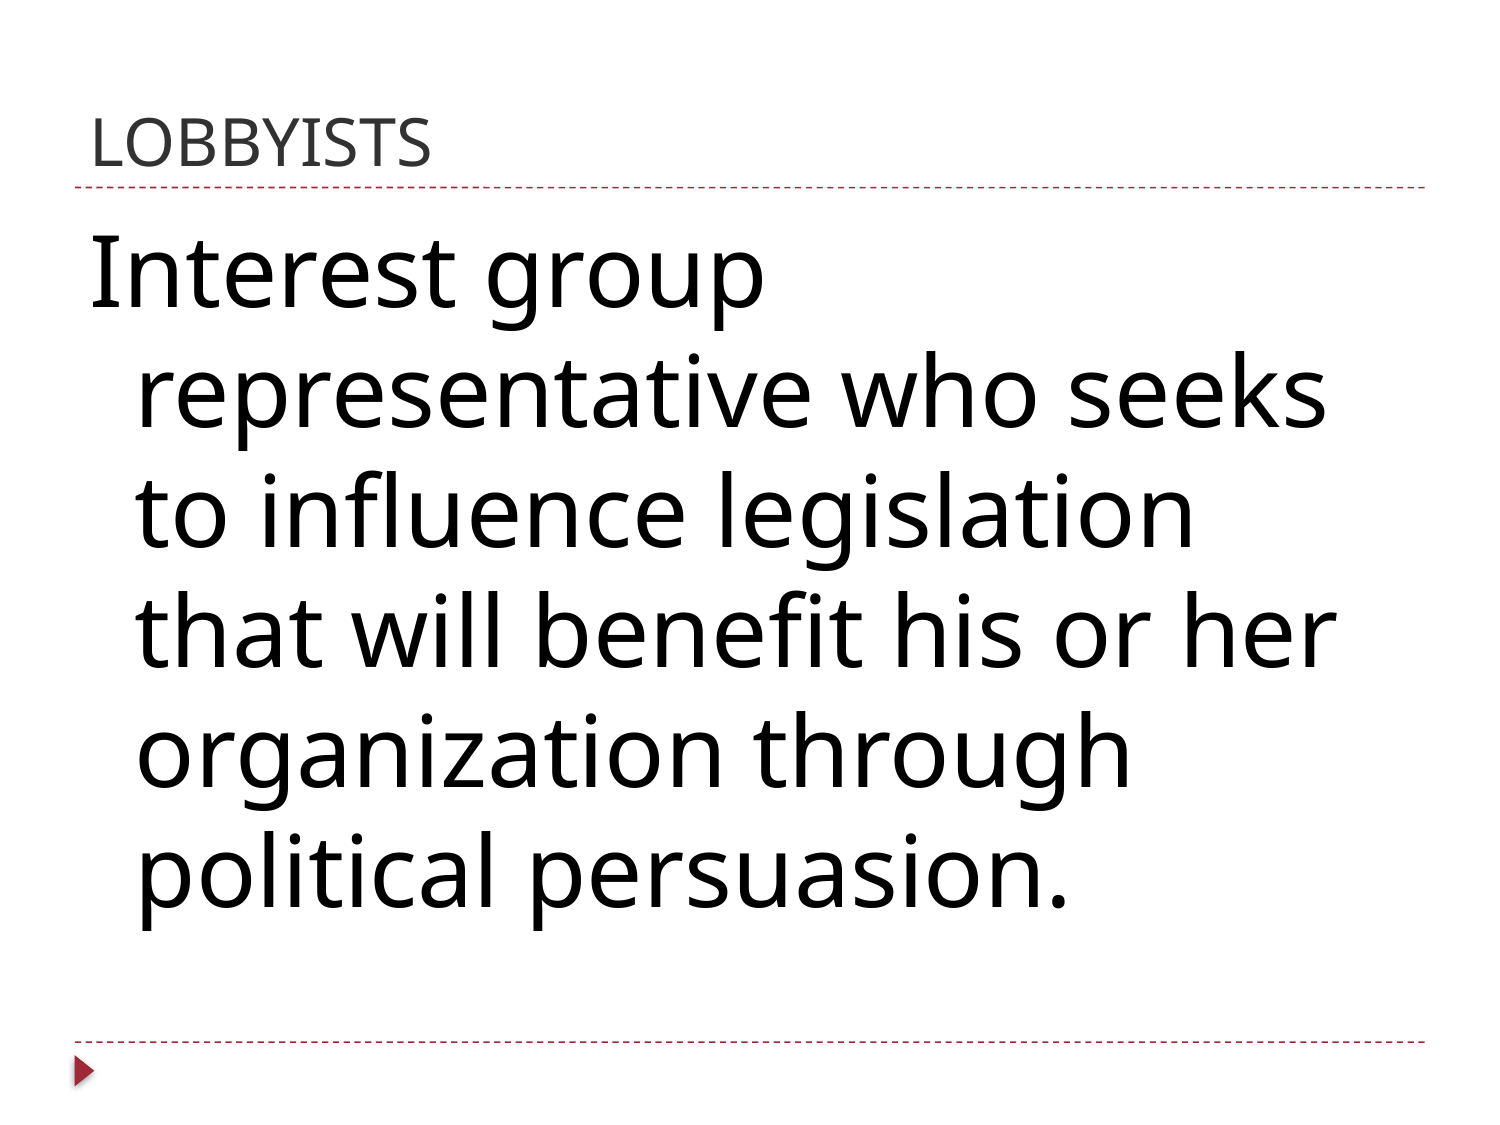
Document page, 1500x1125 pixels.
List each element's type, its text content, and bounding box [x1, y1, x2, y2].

title LOBBYISTS [75, 24, 1425, 188]
list Interest group representative who seeks to influence legislation that will benefit his or her organization through political persuasion. [75, 200, 1425, 1010]
